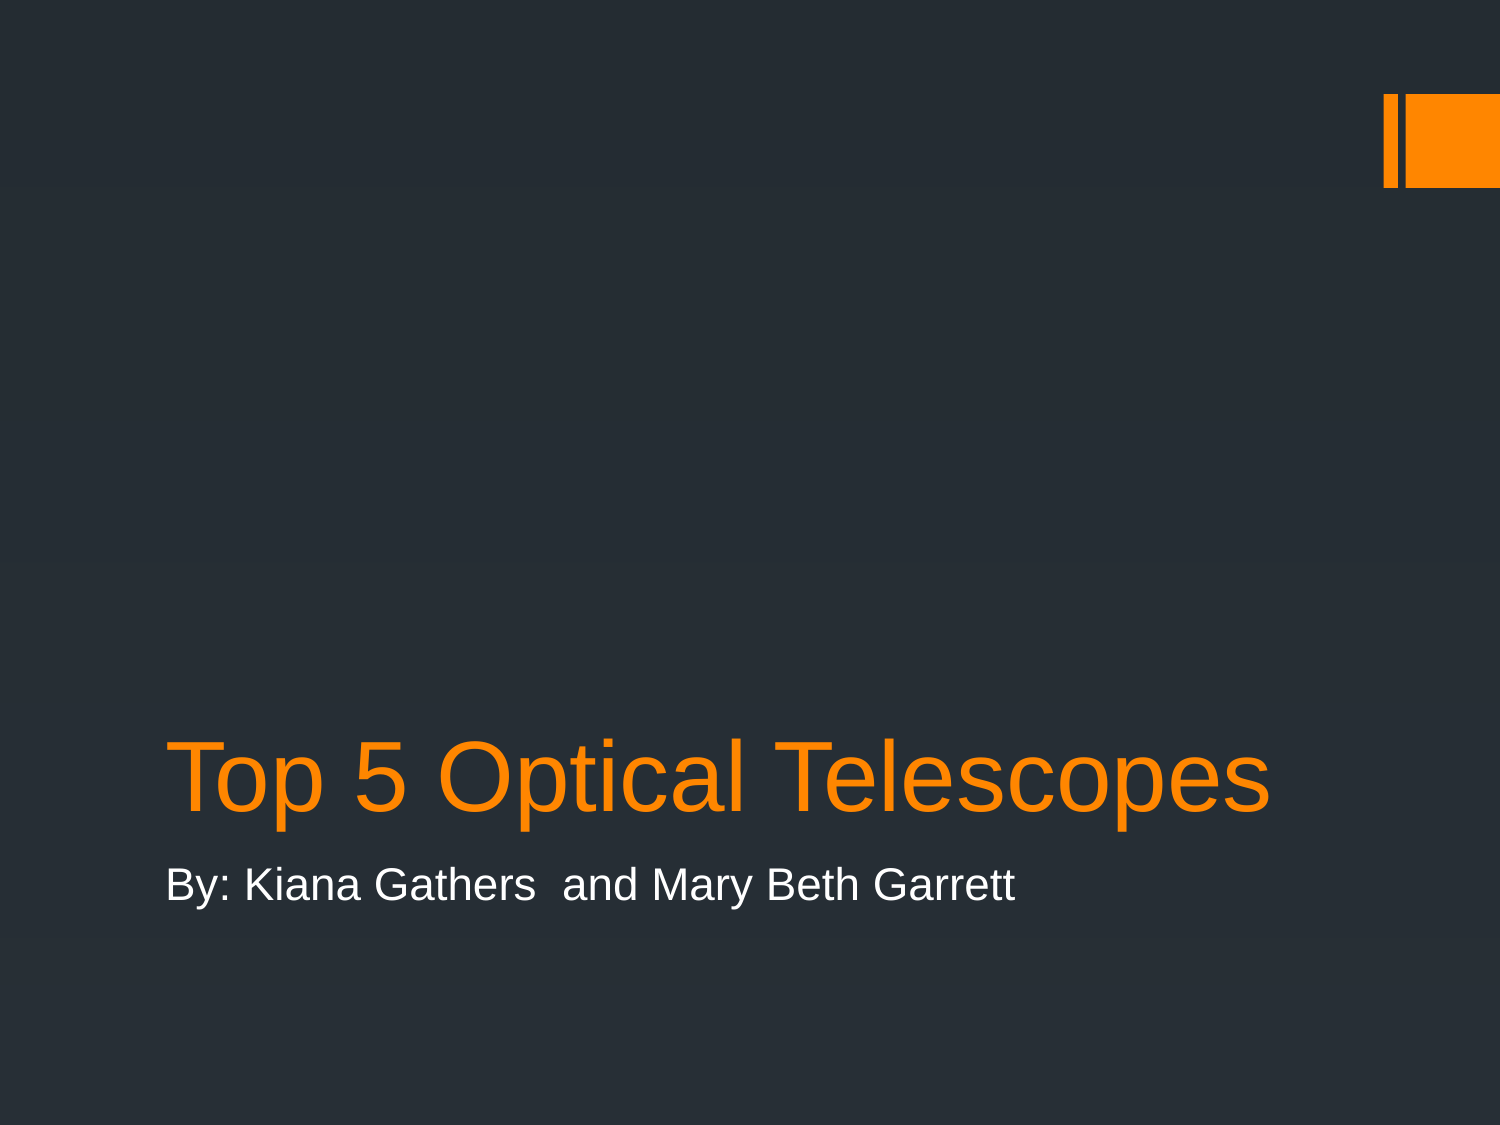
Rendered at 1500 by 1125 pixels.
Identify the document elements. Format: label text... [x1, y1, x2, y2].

subtitle By: Kiana Gathers and Mary Beth Garrett [150, 847, 1350, 1036]
title Top 5 Optical Telescopes [150, 412, 1350, 839]
